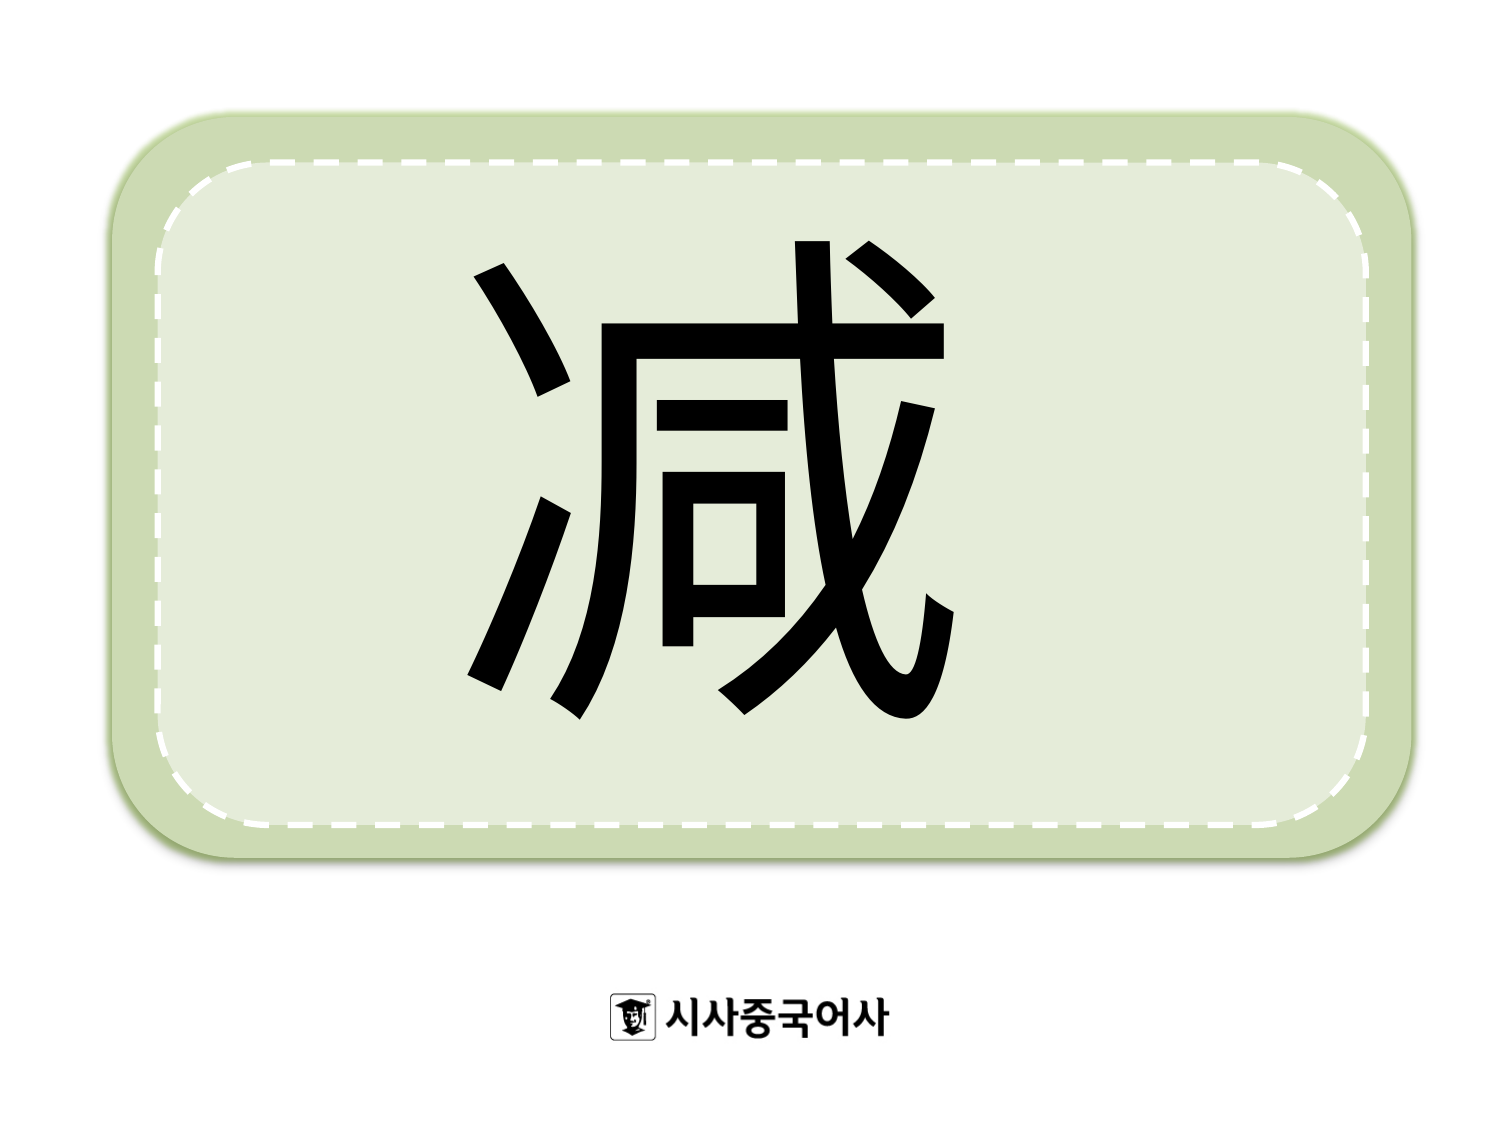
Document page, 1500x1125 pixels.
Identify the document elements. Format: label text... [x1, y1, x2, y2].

text_box 减 [162, 137, 1371, 800]
picture [602, 987, 898, 1047]
